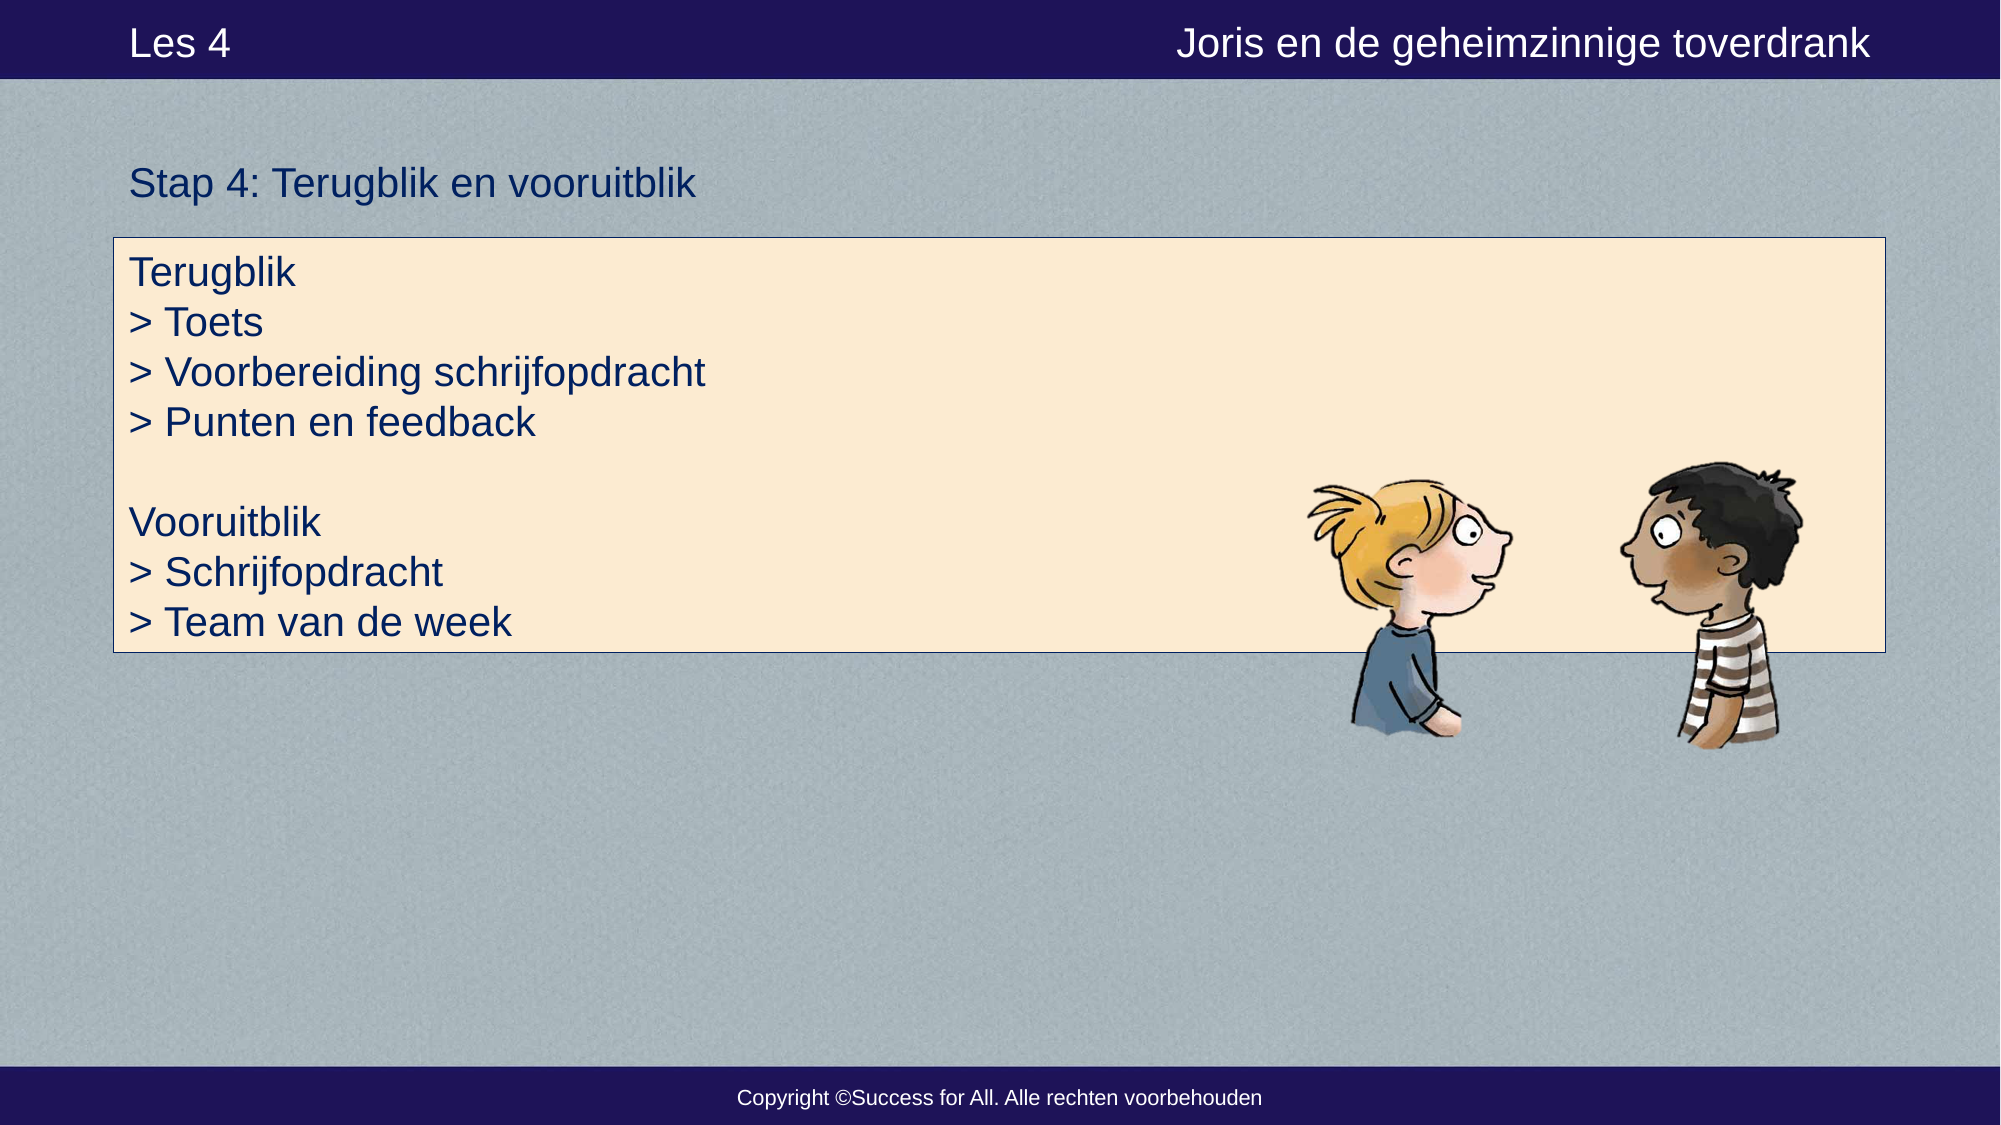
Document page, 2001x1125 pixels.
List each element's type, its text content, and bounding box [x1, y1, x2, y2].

text_box Copyright ©Success for All. Alle rechten voorbehouden [0, 1076, 2000, 1125]
text_box Stap 4: Terugblik en vooruitblik [113, 148, 1635, 214]
text_box Terugblik > Toets > Voorbereiding schrijfopdracht > Punten en feedback Vooruitblik > Schrijfopdracht > Team van de week [113, 237, 1886, 653]
picture [0, 0, 2001, 1125]
text_box Les 4 [114, 8, 354, 73]
text_box Joris en de geheimzinnige toverdrank [999, 8, 1886, 73]
